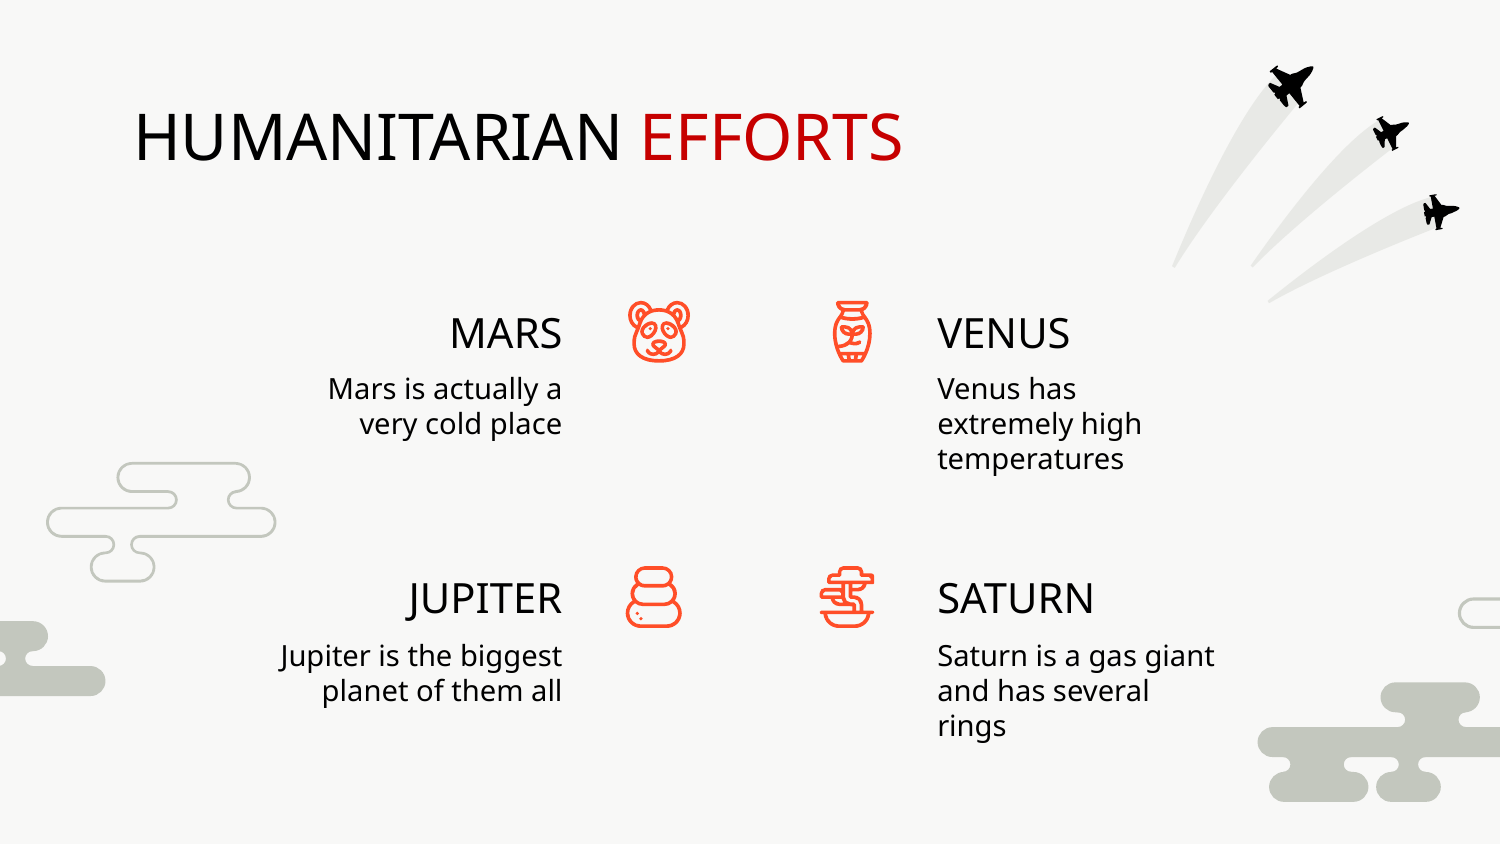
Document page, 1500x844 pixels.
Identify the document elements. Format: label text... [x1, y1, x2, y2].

text_box [819, 566, 875, 628]
subtitle Saturn is a gas giant and has several rings [922, 621, 1235, 715]
subtitle Mars is actually a very cold place [265, 355, 578, 448]
text_box [832, 300, 872, 363]
title SATURN [922, 553, 1235, 621]
title JUPITER [265, 553, 578, 621]
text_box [625, 565, 682, 629]
subtitle Venus has extremely high temperatures [922, 355, 1235, 448]
text_box [46, 461, 277, 583]
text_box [627, 300, 691, 363]
title HUMANITARIAN EFFORTS [118, 88, 1187, 182]
subtitle Jupiter is the biggest planet of them all [265, 621, 578, 715]
title MARS [265, 288, 578, 355]
title VENUS [922, 288, 1235, 355]
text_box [1192, 72, 1460, 314]
